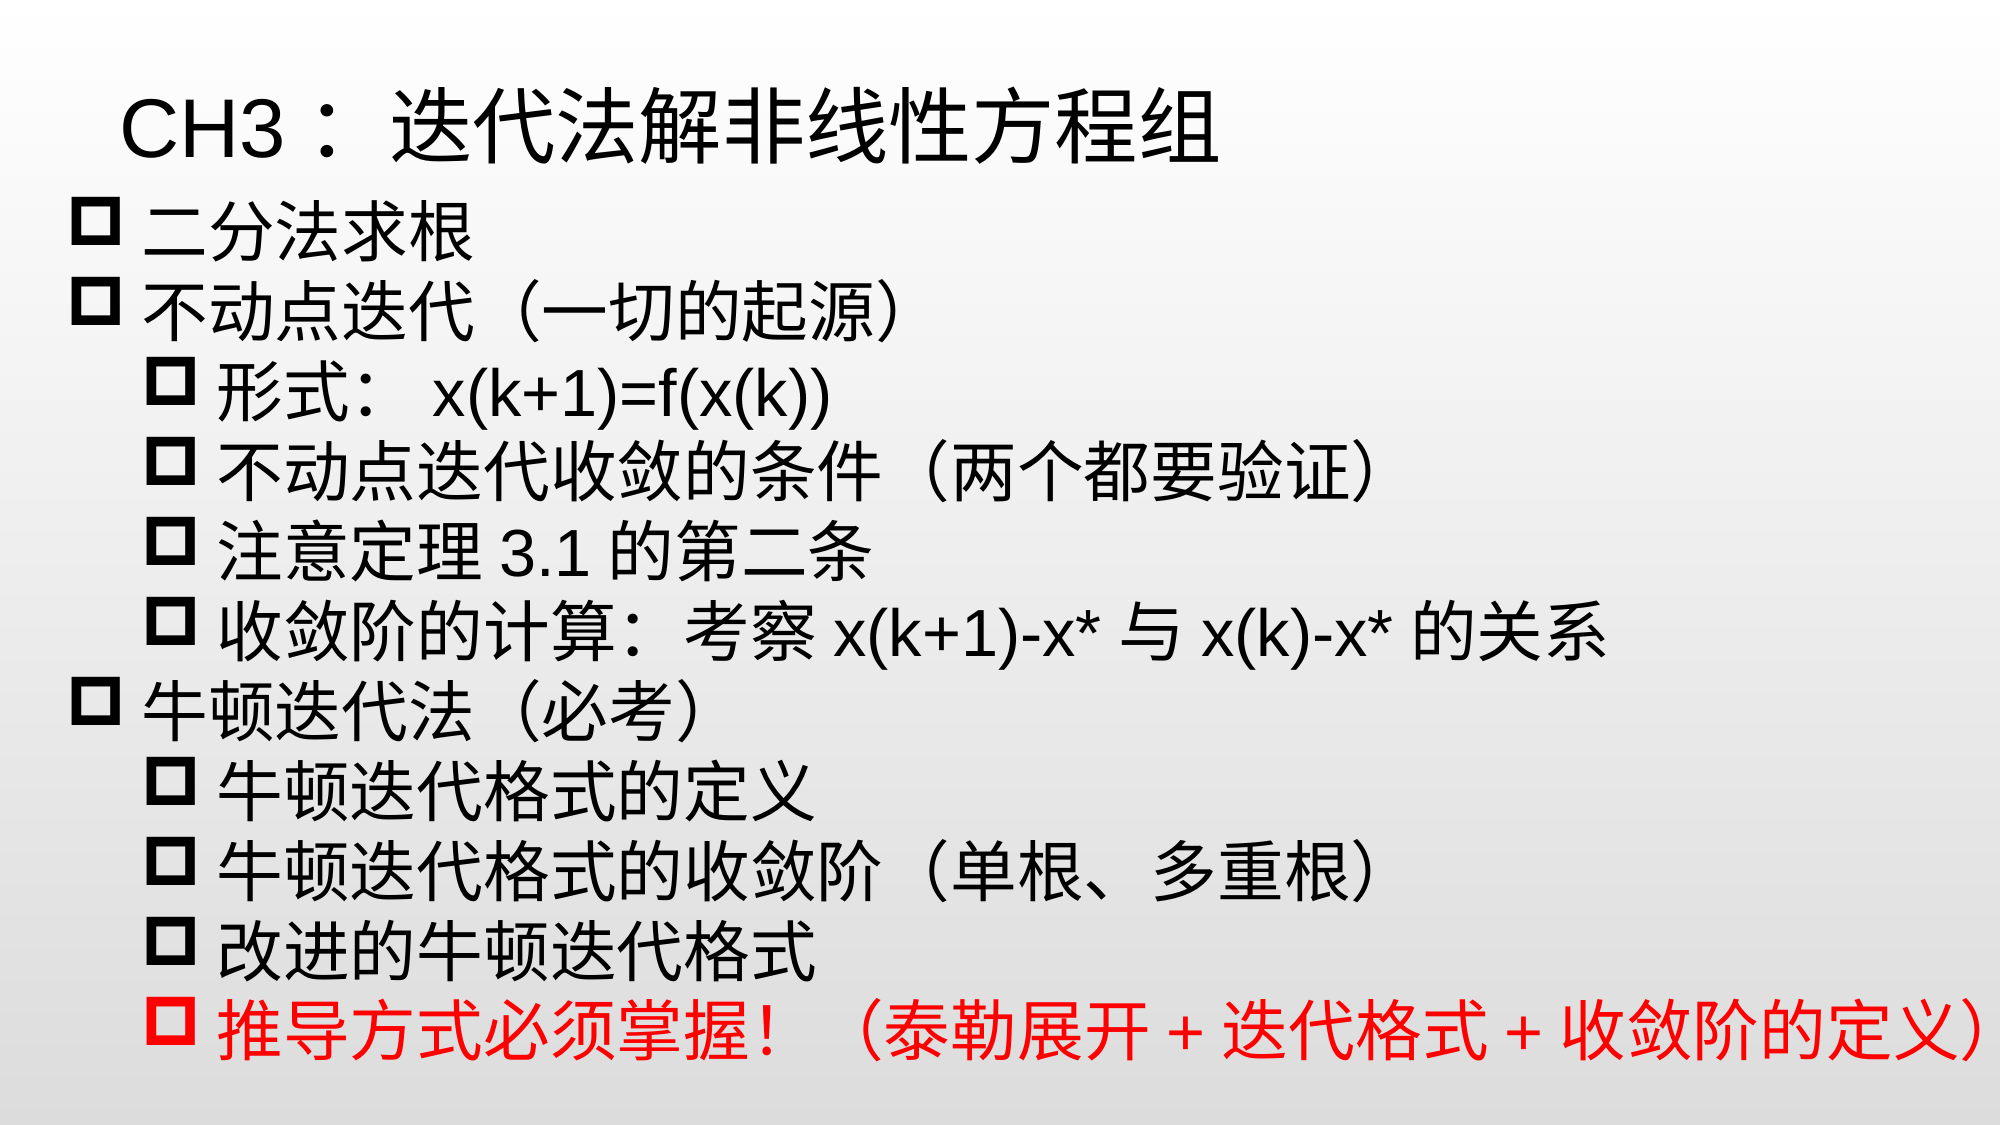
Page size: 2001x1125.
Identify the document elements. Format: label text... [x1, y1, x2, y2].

text_box CH3：迭代法解非线性方程组 [105, 66, 1299, 182]
text_box 二分法求根 不动点迭代（一切的起源） 形式：x(k+1)=f(x(k)) 不动点迭代收敛的条件（两个都要验证） 注意定理3.1的第二条 收敛阶的计算：考察x(k+1)-x*与x(k)-x*的关系 牛顿迭代法（必考） 牛顿迭代格式的定义 牛顿迭代格式的收敛阶（单根、多重根） 改进的牛顿迭代格式 推导方式必须掌握！（泰勒展开+迭代格式+收敛阶的定义） 弦截法 非线性方程组 [51, 182, 2000, 1125]
